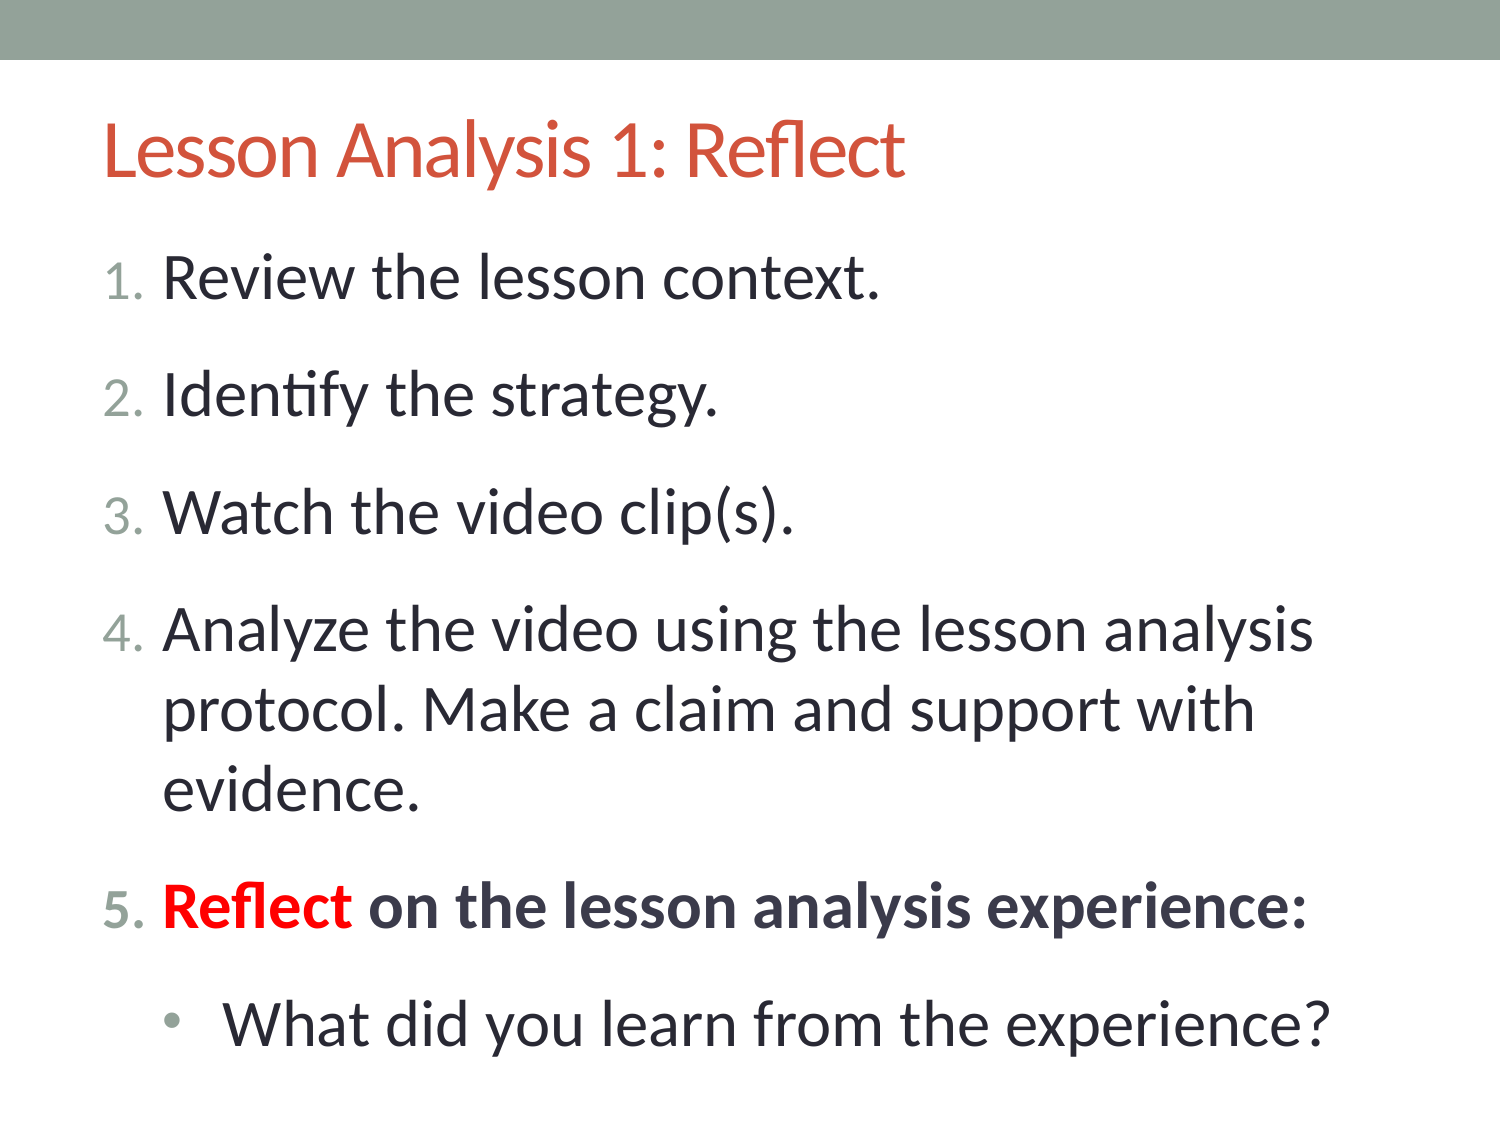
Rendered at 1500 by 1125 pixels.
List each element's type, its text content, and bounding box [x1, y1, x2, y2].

list Review the lesson context. Identify the strategy. Watch the video clip(s). Analyze the video using the lesson analysis protocol. Make a claim and support with evidence. Reflect on the lesson analysis experience: What did you learn from the experience? [87, 224, 1438, 1038]
title Lesson Analysis 1: Reflect [87, 62, 1425, 224]
